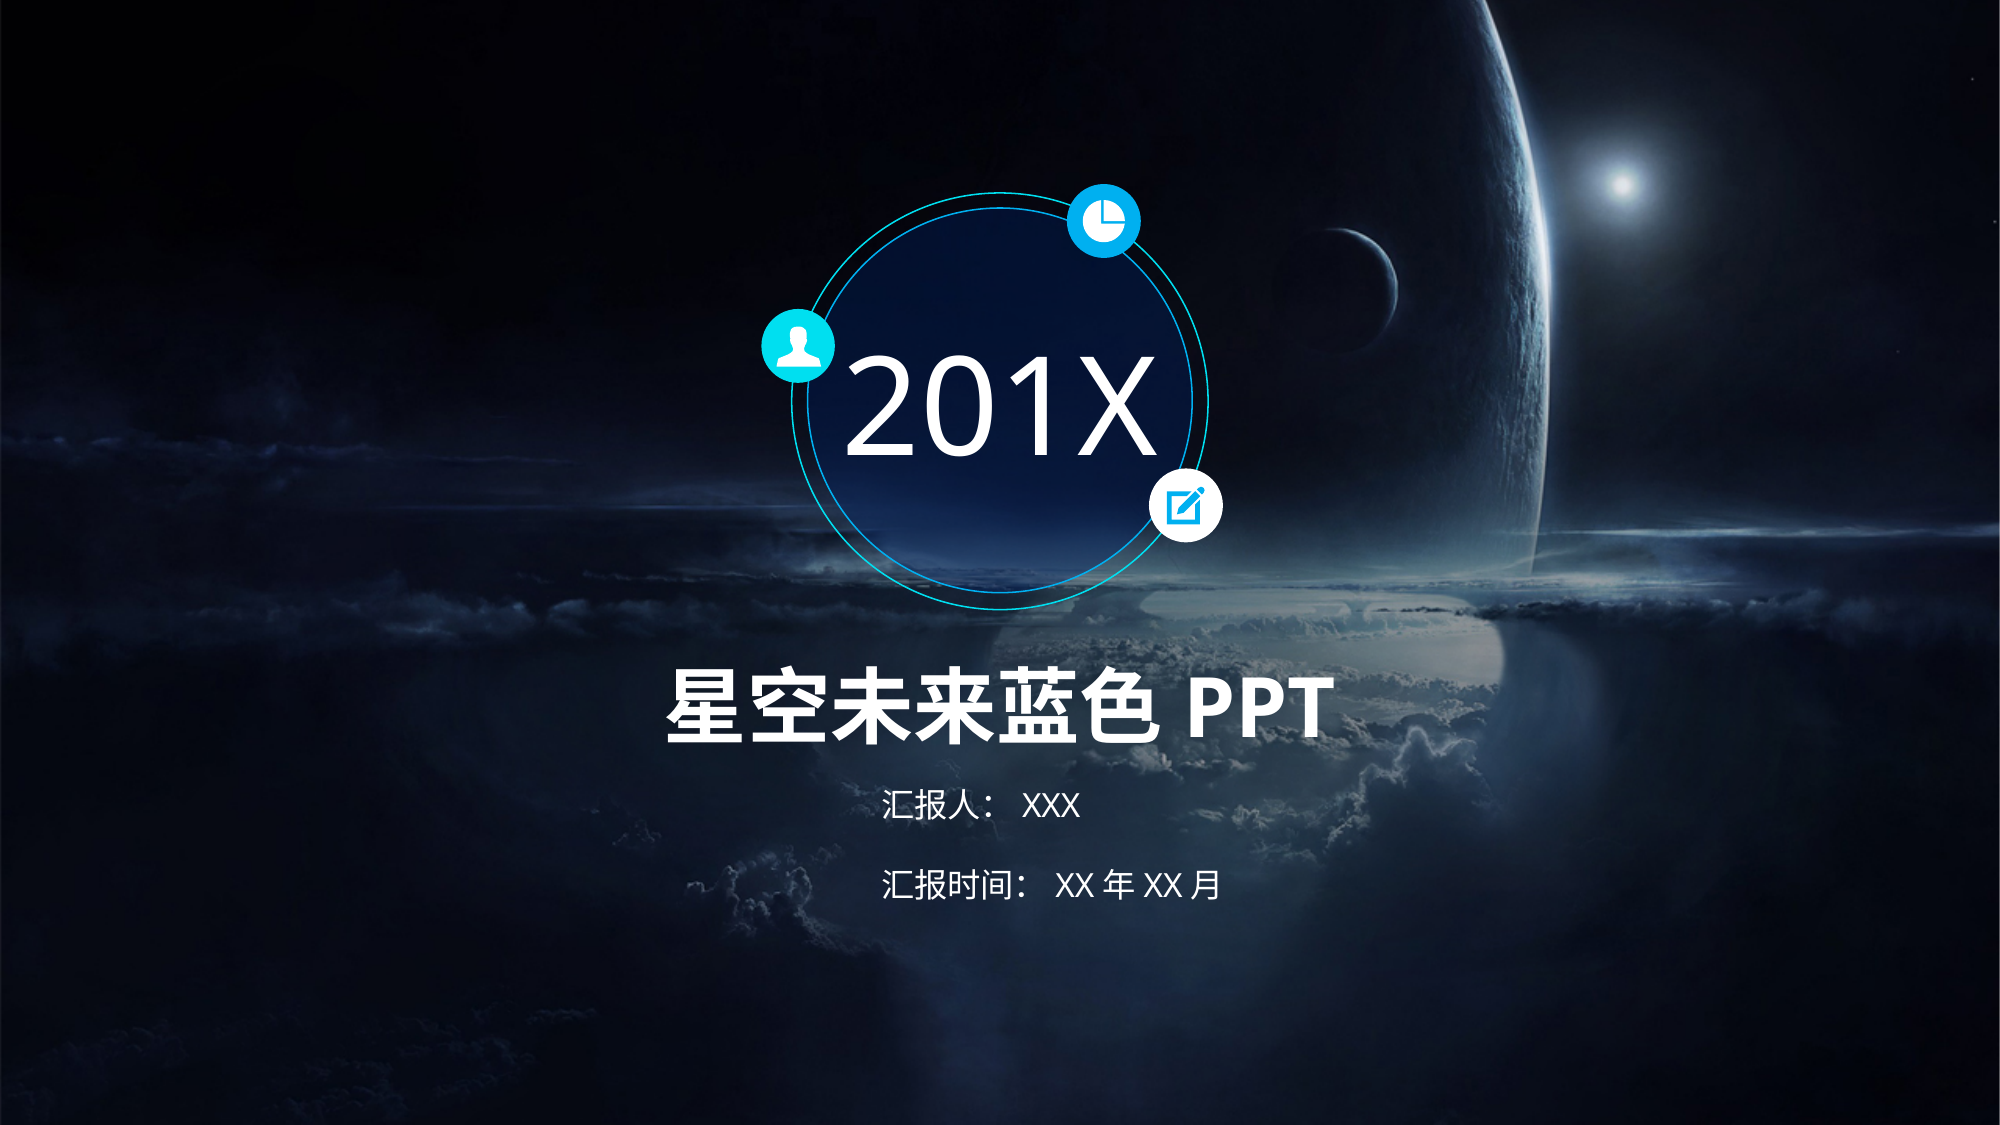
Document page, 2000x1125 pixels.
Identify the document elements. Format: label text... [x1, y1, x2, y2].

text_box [858, 551, 1142, 619]
text_box 汇报人：XXX 汇报时间：XX年XX月 [866, 776, 1239, 912]
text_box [858, 183, 1142, 256]
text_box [787, 259, 1224, 543]
picture [0, 0, 2000, 1125]
text_box 星空未来蓝色PPT [649, 646, 1351, 762]
